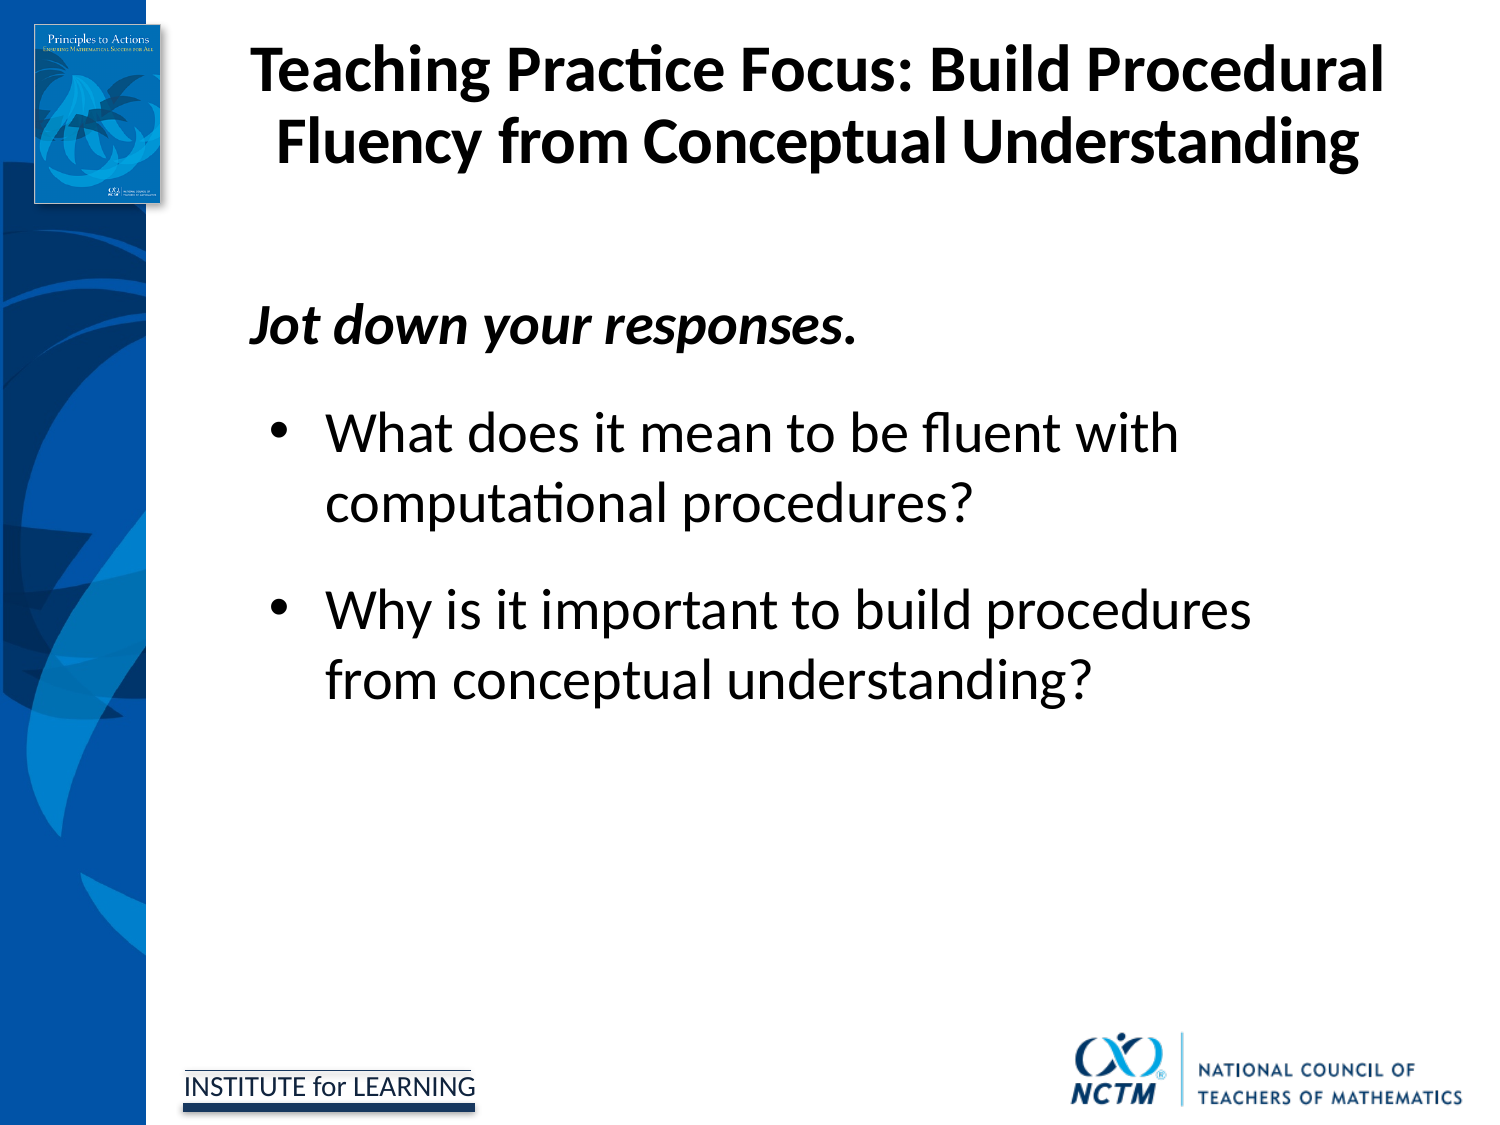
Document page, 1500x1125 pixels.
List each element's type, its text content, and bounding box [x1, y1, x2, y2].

picture [35, 25, 160, 203]
picture [0, 0, 146, 1125]
title Teaching Practice Focus: Build Procedural Fluency from Conceptual Understanding [167, 32, 1470, 180]
text_box Jot down your responses. What does it mean to be fluent with computational procedures? Why is it important to build procedures from conceptual understanding? [235, 279, 1411, 827]
